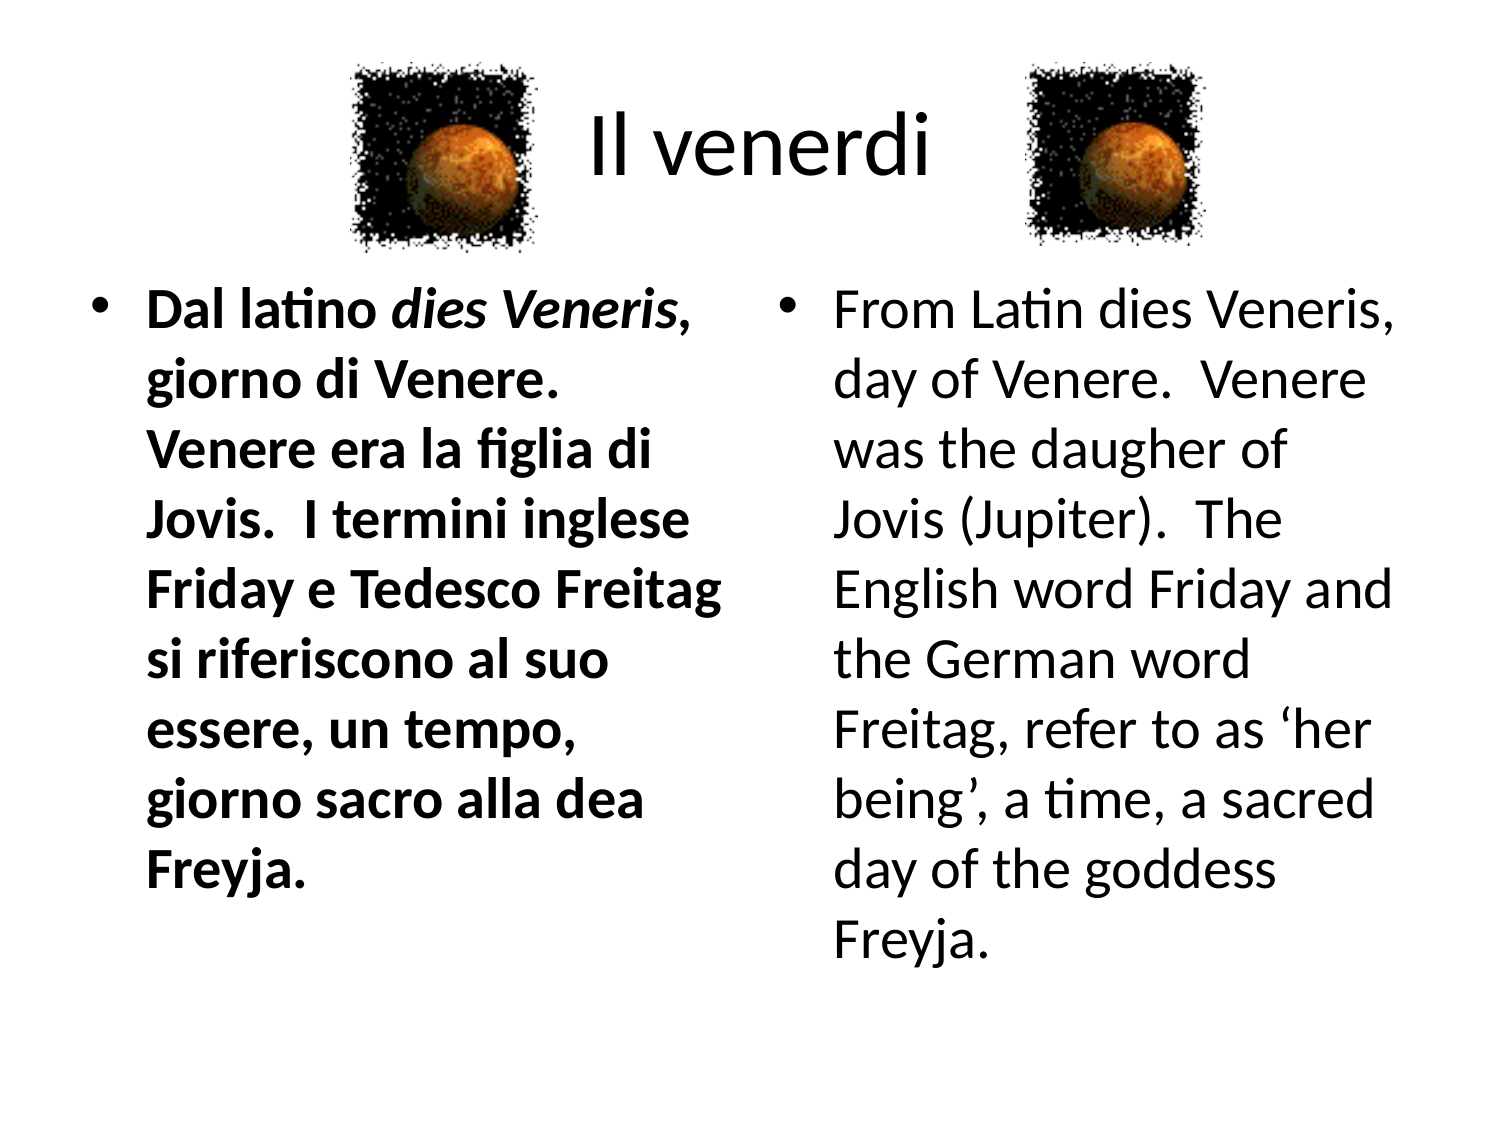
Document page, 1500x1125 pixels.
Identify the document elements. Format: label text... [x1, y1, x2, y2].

title Il venerdi [75, 45, 1425, 233]
picture [1024, 62, 1206, 246]
picture [349, 62, 538, 253]
list Dal latino dies Veneris, giorno di Venere. Venere era la figlia di Jovis. I termini inglese Friday e Tedesco Freitag si riferiscono al suo essere, un tempo, giorno sacro alla dea Freyja. [75, 262, 738, 1005]
list From Latin dies Veneris, day of Venere. Venere was the daugher of Jovis (Jupiter). The English word Friday and the German word Freitag, refer to as ‘her being’, a time, a sacred day of the goddess Freyja. [762, 262, 1425, 1005]
